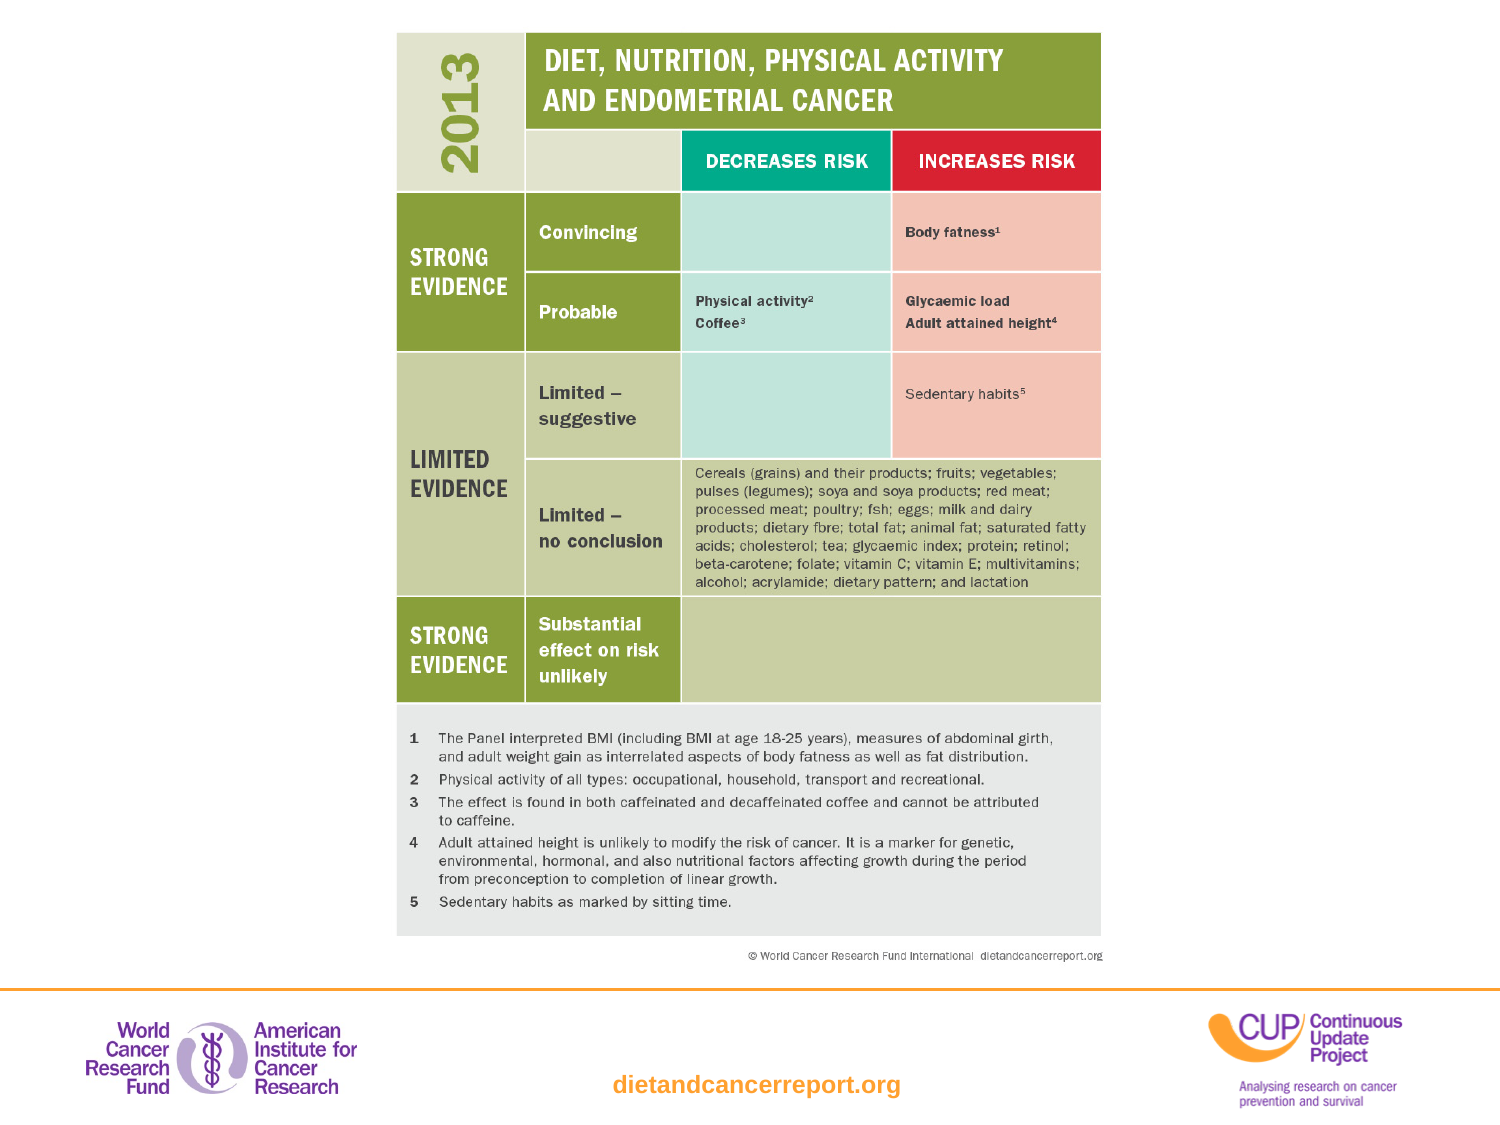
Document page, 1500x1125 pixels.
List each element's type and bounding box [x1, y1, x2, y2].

picture [86, 1022, 357, 1094]
picture [1207, 1013, 1403, 1109]
picture [370, 7, 1127, 984]
